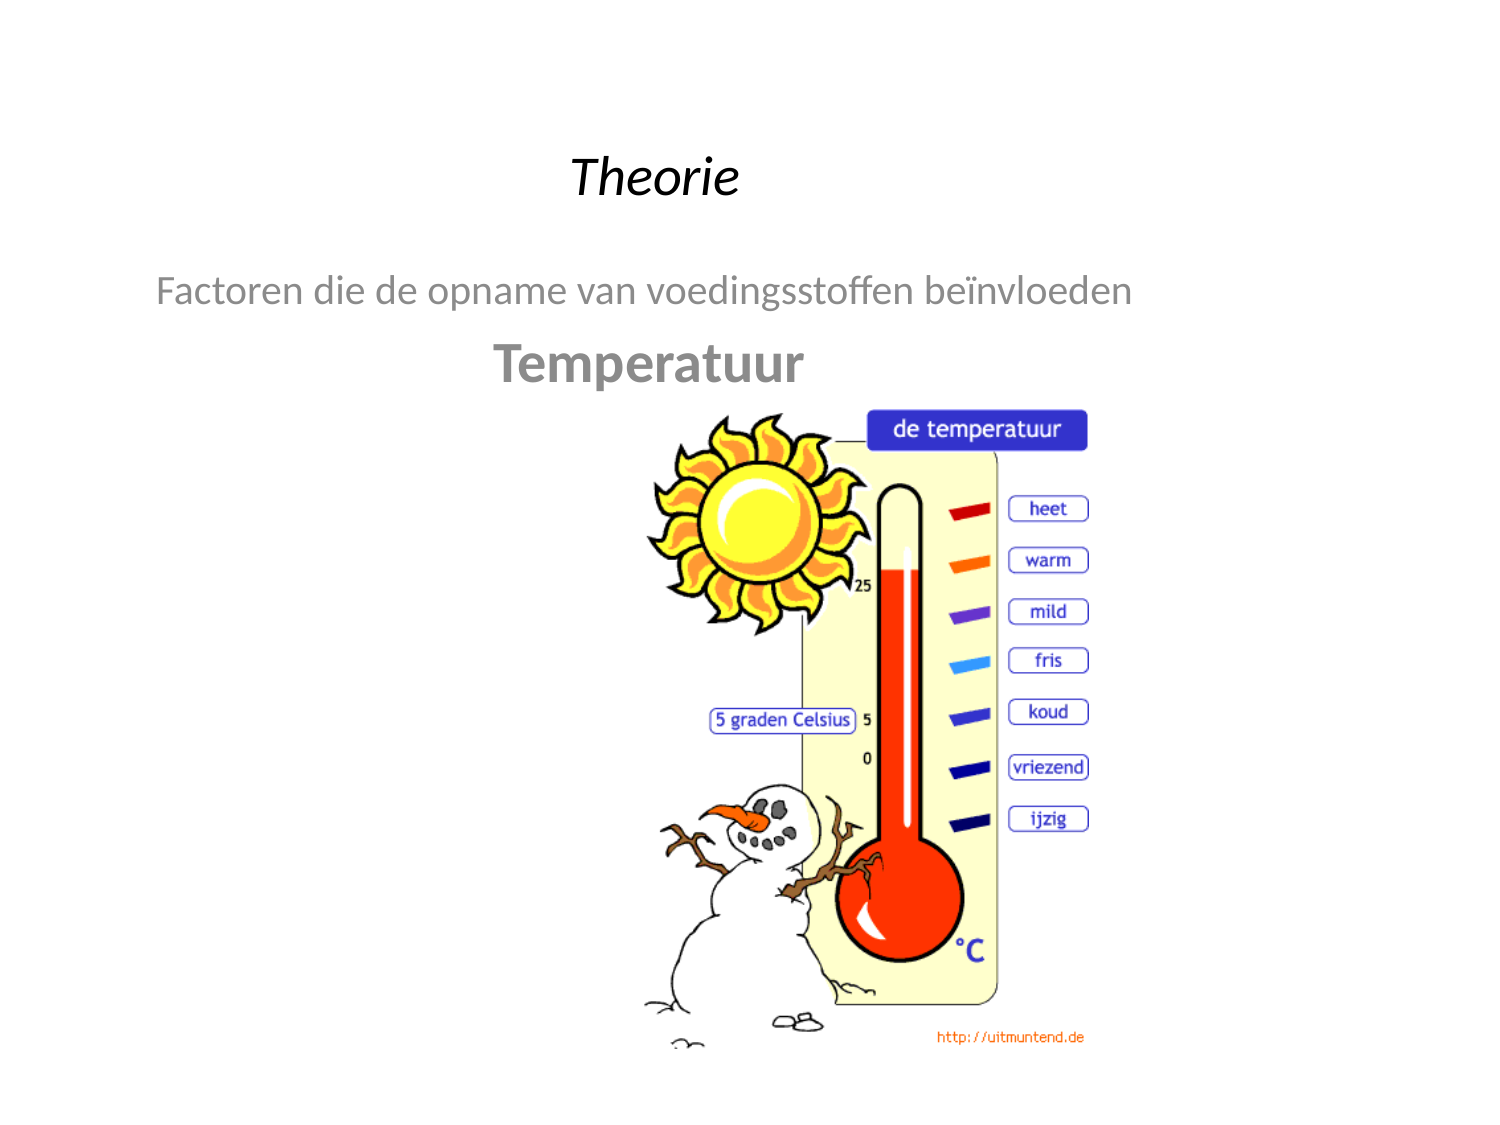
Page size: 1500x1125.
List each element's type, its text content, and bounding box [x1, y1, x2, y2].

title Theorie [112, 101, 1199, 244]
picture [643, 408, 1089, 1049]
subtitle Factoren die de opname van voedingsstoffen beïnvloeden Temperatuur [64, 255, 1235, 882]
